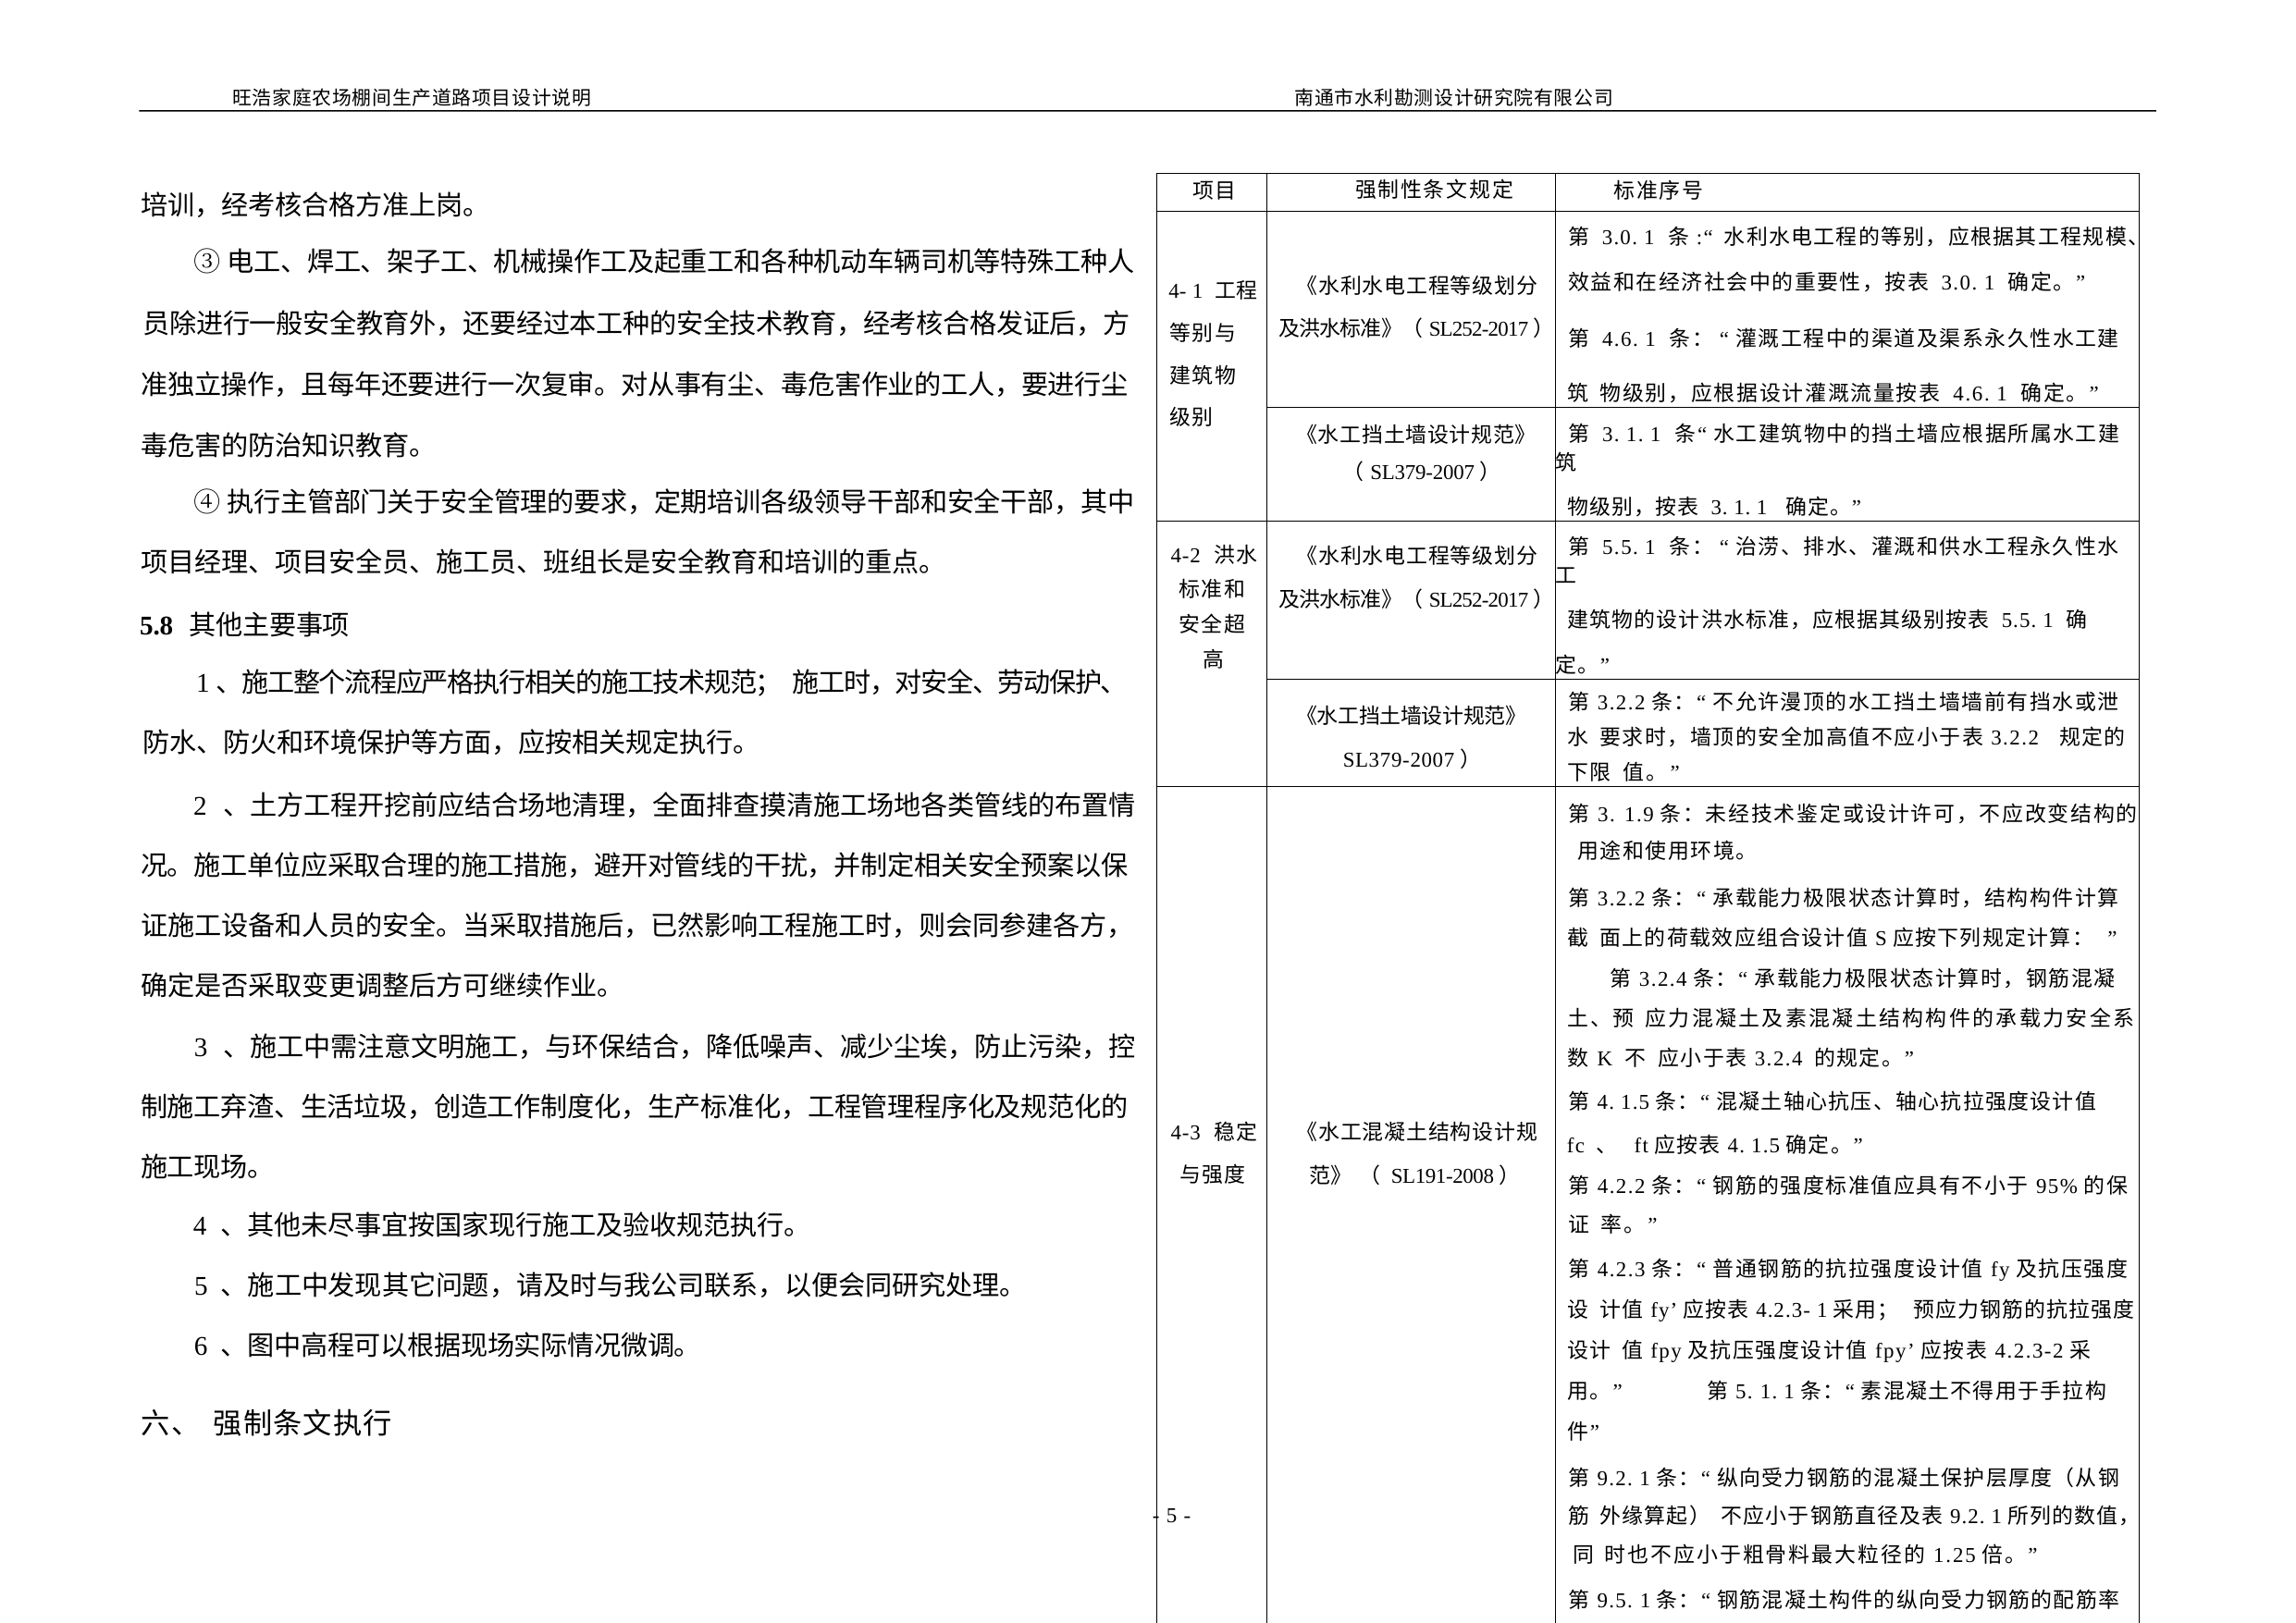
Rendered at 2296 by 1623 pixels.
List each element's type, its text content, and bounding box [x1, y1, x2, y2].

text_box 培训，经考核合格方准上岗。 ③电工、焊工、架子工、机械操作工及起重工和各种机动车辆司机等特殊工种人 员除进行一般安全教育外，还要经过本工种的安全技术教育，经考核合格发证后，方 准独立操作，且每年还要进行一次复审。对从事有尘、毒危害作业的工人，要进行尘 毒危害的防治知识教育。 ④执行主管部门关于安全管理的要求，定期培训各级领导干部和安全干部，其中 项目经理、项目安全员、施工员、班组长是安全教育和培训的重点。 5.8 其他主要事项 1、施工整个流程应严格执行相关的施工技术规范； 施工时，对安全、劳动保护、 防水、防火和环境保护等方面，应按相关规定执行。 2 、土方工程开挖前应结合场地清理，全面排查摸清施工场地各类管线的布置情 况。施工单位应采取合理的施工措施，避开对管线的干扰，并制定相关安全预案以保 证施工设备和人员的安全。当采取措施后，已然影响工程施工时，则会同参建各方， 确定是否采取变更调整后方可继续作业。 3 、施工中需注意文明施工，与环保结合，降低噪声、减少尘埃，防止污染，控 制施工弃渣、生活垃圾，创造工作制度化，生产标准化，工程管理程序化及规范化的 施工现场。 4 、其他未尽事宜按国家现行施工及验收规范执行。 5 、施工中发现其它问题，请及时与我公司联系，以便会同研究处理。 6 、图中高程可以根据现场实际情况微调。 六、 强制条文执行 [138, 187, 1139, 1443]
table_header 标准序号 [1556, 174, 2139, 211]
table_cell 第 3. 1. 1 条“ 水工建筑物中的挡土墙应根据所属水工建筑 物级别，按表 3. 1. 1 确定。” [1556, 408, 2139, 521]
table_cell 第 5.5. 1 条： “ 治涝、排水、灌溉和供水工程永久性水工 建筑物的设计洪水标准，应根据其级别按表 5.5. 1 确定。” [1556, 522, 2139, 679]
table_cell 《水工挡土墙设计规范》 SL379-2007） [1267, 680, 1555, 786]
text_box - 5 - [1150, 1504, 1192, 1529]
text_box 南通市水利勘测设计研究院有限公司 [1292, 82, 1619, 110]
text_box 旺浩家庭农场棚间生产道路项目设计说明 [230, 82, 597, 110]
table_header 项目 [1157, 174, 1266, 211]
table_cell 第3. 1.9条：未经技术鉴定或设计许可，不应改变结构的 用途和使用环境。 第3.2.2条：“ 承载能力极限状态计算时，结构构件计算截 面上的荷载效应组合设计值S应按下列规定计算： ” 第3.2.4条：“ 承载能力极限状态计算时，钢筋混凝土、预 应力混凝土及素混凝土结构构件的承载力安全系数K 不 应小于表3.2.4 的规定。” 第4. 1.5条：“ 混凝土轴心抗压、轴心抗拉强度设计值fc 、 ft应按表4. 1.5确定。” 第4.2.2条：“ 钢筋的强度标准值应具有不小于95%的保证 率。” 第4.2.3条：“ 普通钢筋的抗拉强度设计值fy及抗压强度设 计值fy’应按表4.2.3- 1采用； 预应力钢筋的抗拉强度设计 值fpy及抗压强度设计值fpy’应按表4.2.3-2采用。” 第5. 1. 1条：“ 素混凝土不得用于手拉构件” 第9.2. 1条：“ 纵向受力钢筋的混凝土保护层厚度（从钢筋 外缘算起） 不应小于钢筋直径及表9.2. 1所列的数值， 同 时也不应小于粗骨料最大粒径的1.25倍。” 第9.5. 1条：“ 钢筋混凝土构件的纵向受力钢筋的配筋率不 应小于表9.5. 1规定的数值。” 第9.6.6 条： “ 预制构件的吊环必须采用HPB235级钢筋制 作，严禁采用冷加工钢筋。” [1556, 787, 2139, 1623]
table_header 强制性条文规定 [1267, 174, 1555, 211]
table_cell 第3.2.2条：“ 不允许漫顶的水工挡土墙墙前有挡水或泄水 要求时，墙顶的安全加高值不应小于表3.2.2 规定的下限 值。” [1556, 680, 2139, 786]
table_cell 4- 1 工程 等别与 建筑物 级别 [1157, 212, 1266, 521]
table_cell 《水利水电工程等级划分 及洪水标准》（SL252-2017） [1267, 212, 1555, 407]
table_cell 《水工混凝土结构设计规 范》 （ SL191-2008） [1267, 787, 1555, 1623]
table_cell 第 3.0. 1 条:“ 水利水电工程的等别，应根据其工程规模、 效益和在经济社会中的重要性，按表 3.0. 1 确定。” 第 4.6. 1 条： “ 灌溉工程中的渠道及渠系永久性水工建筑 物级别，应根据设计灌溉流量按表 4.6. 1 确定。” [1556, 212, 2139, 407]
table_cell 4-3 稳定 与强度 [1157, 787, 1266, 1623]
table_cell 《水利水电工程等级划分 及洪水标准》（SL252-2017） [1267, 522, 1555, 679]
table_cell 《水工挡土墙设计规范》 （SL379-2007） [1267, 408, 1555, 521]
table_cell 4-2 洪水 标准和 安全超 高 [1157, 522, 1266, 786]
